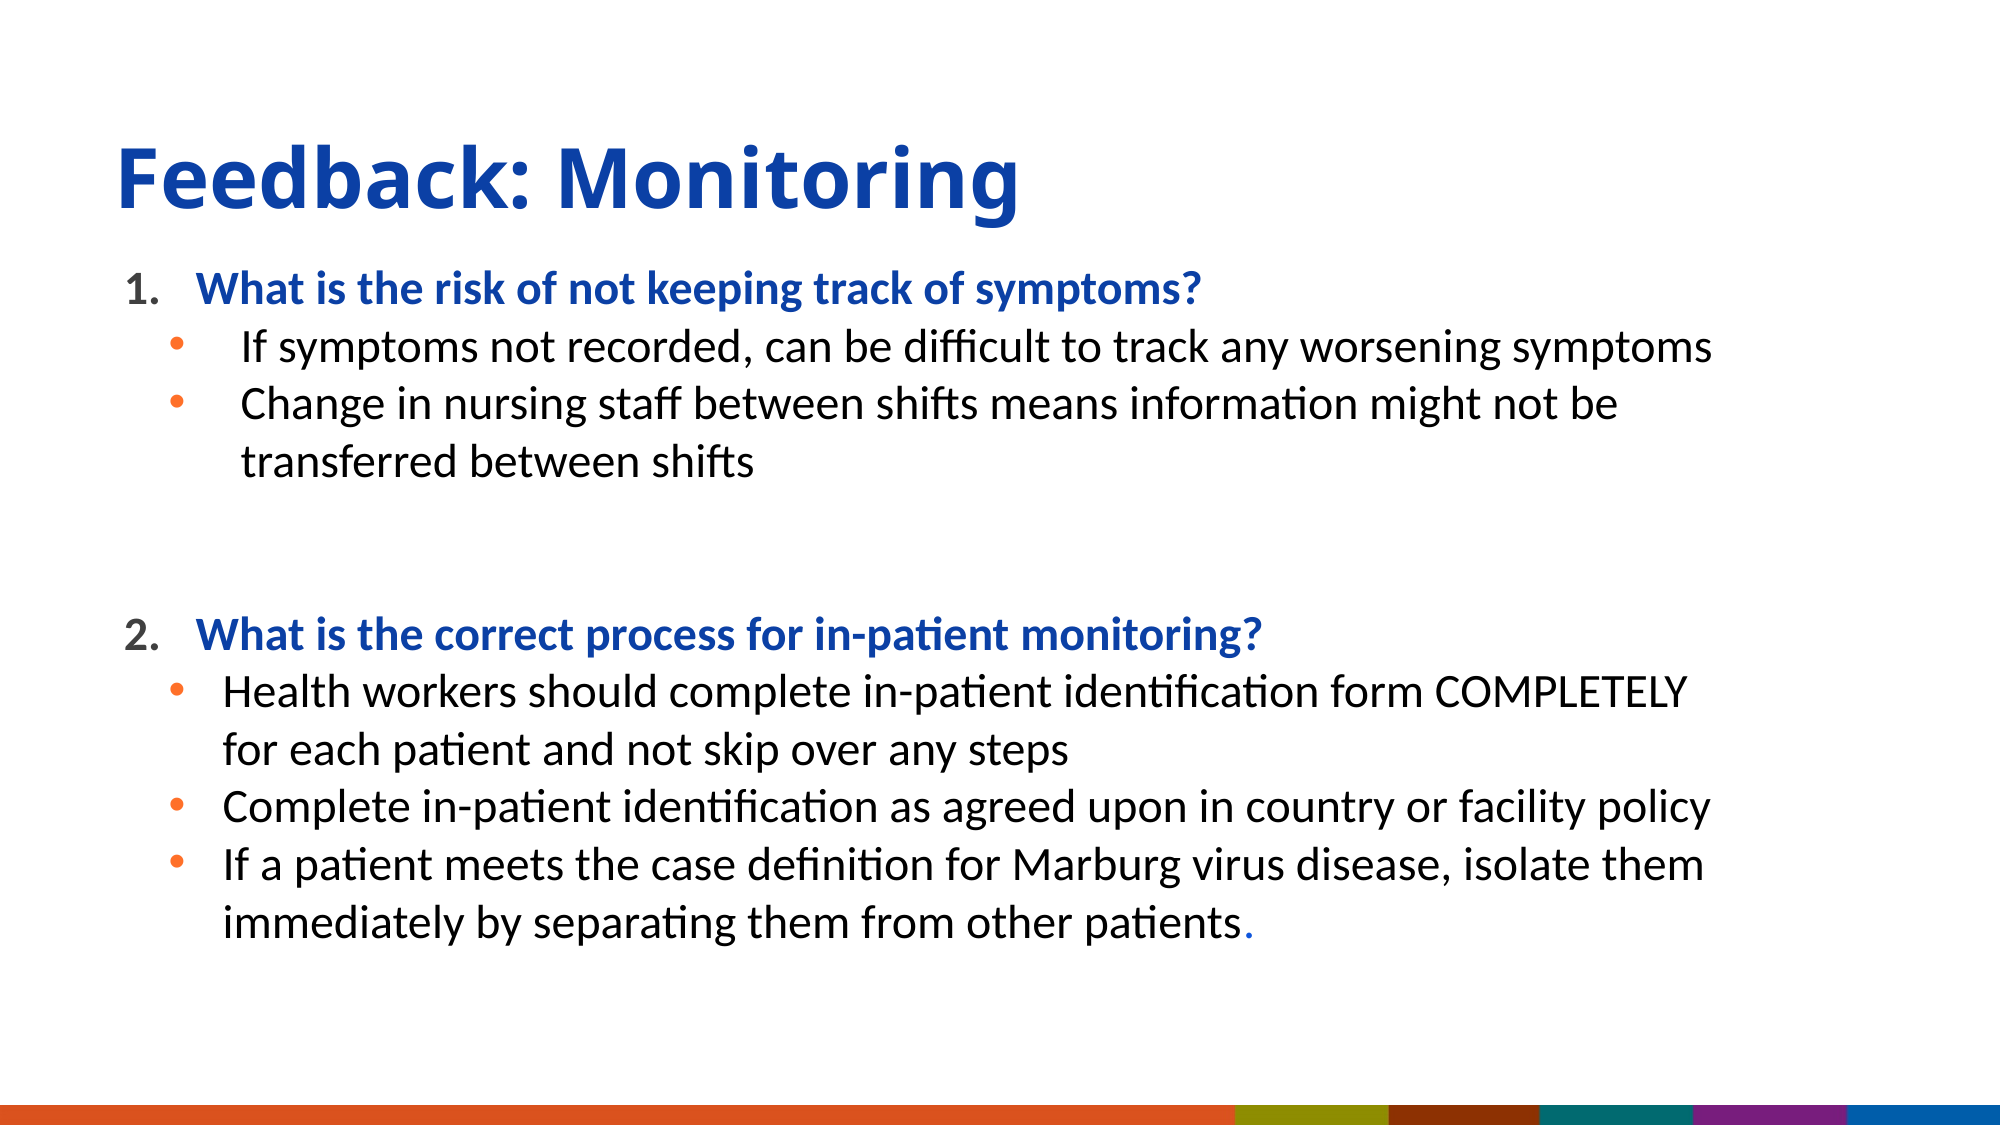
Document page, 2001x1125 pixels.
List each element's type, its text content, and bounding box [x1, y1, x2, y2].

picture [0, 1105, 2000, 1125]
title Feedback: Monitoring [99, 45, 1900, 233]
text_box What is the risk of not keeping track of symptoms? If symptoms not recorded, can be difficult to track any worsening symptoms Change in nursing staff between shifts means information might not be transferred between shifts What is the correct process for in-patient monitoring? Health workers should complete in-patient identification form COMPLETELY for each patient and not skip over any steps Complete in-patient identification as agreed upon in country or facility policy If a patient meets the case definition for Marburg virus disease, isolate them immediately by separating them from other patients. [99, 249, 1743, 1054]
